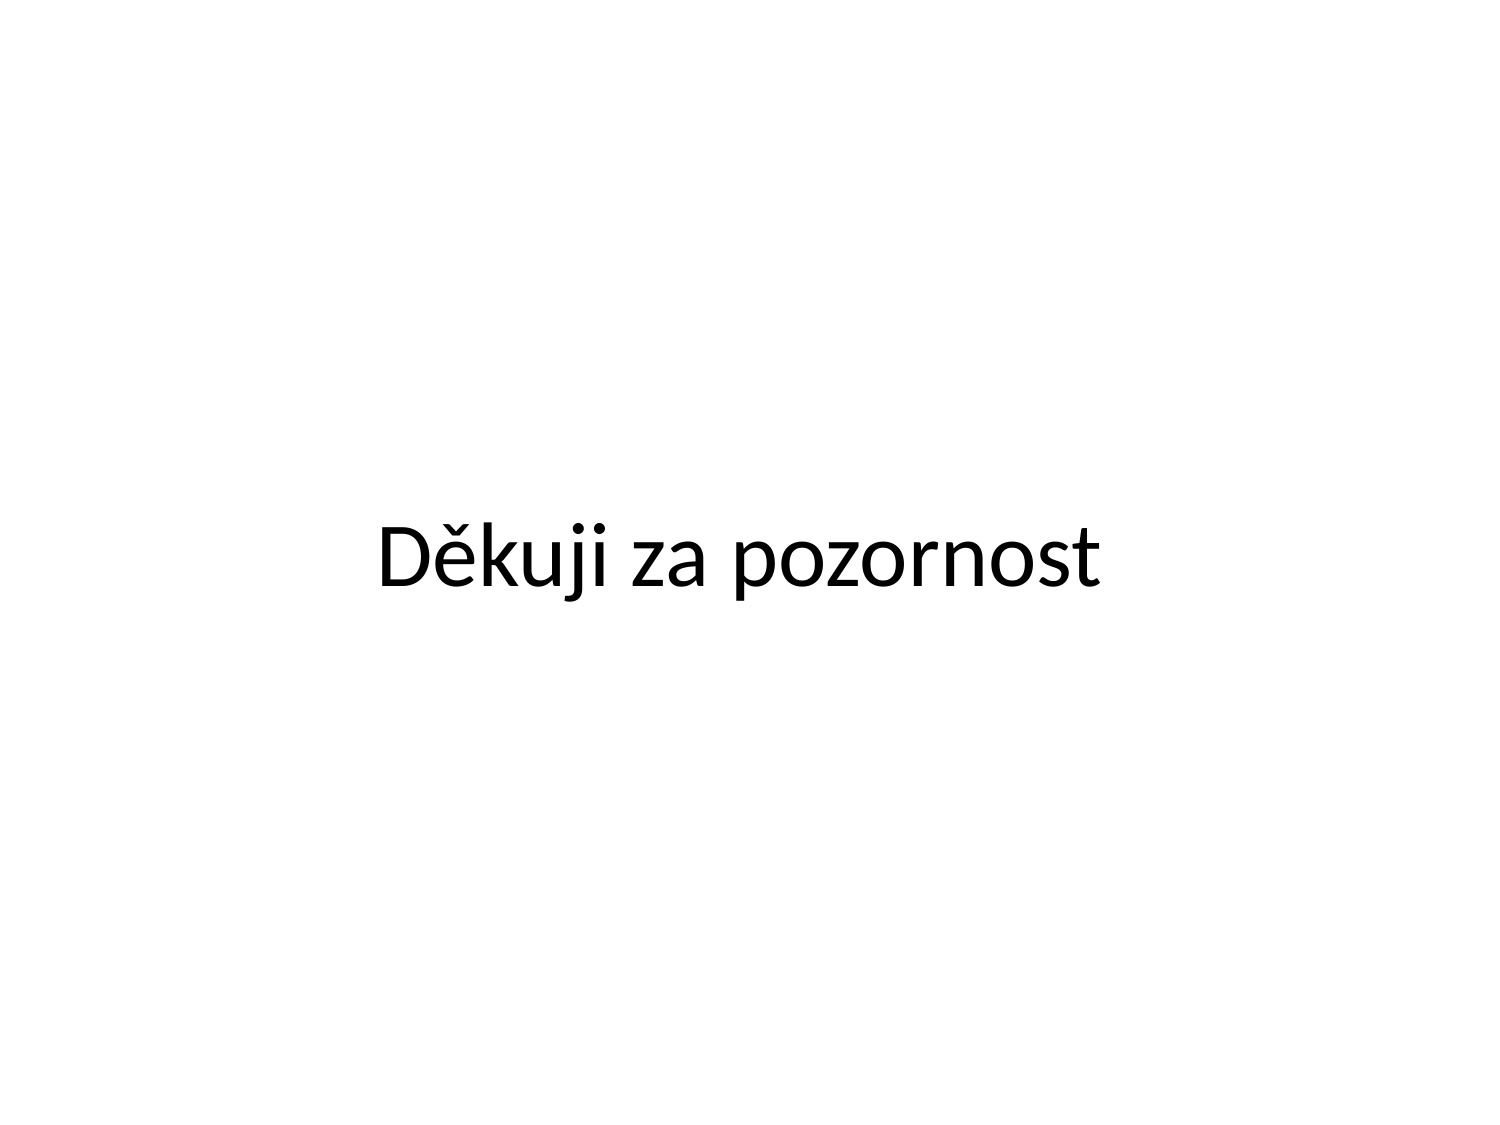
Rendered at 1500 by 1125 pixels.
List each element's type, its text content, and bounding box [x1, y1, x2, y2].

title Děkuji za pozornost [64, 456, 1415, 644]
